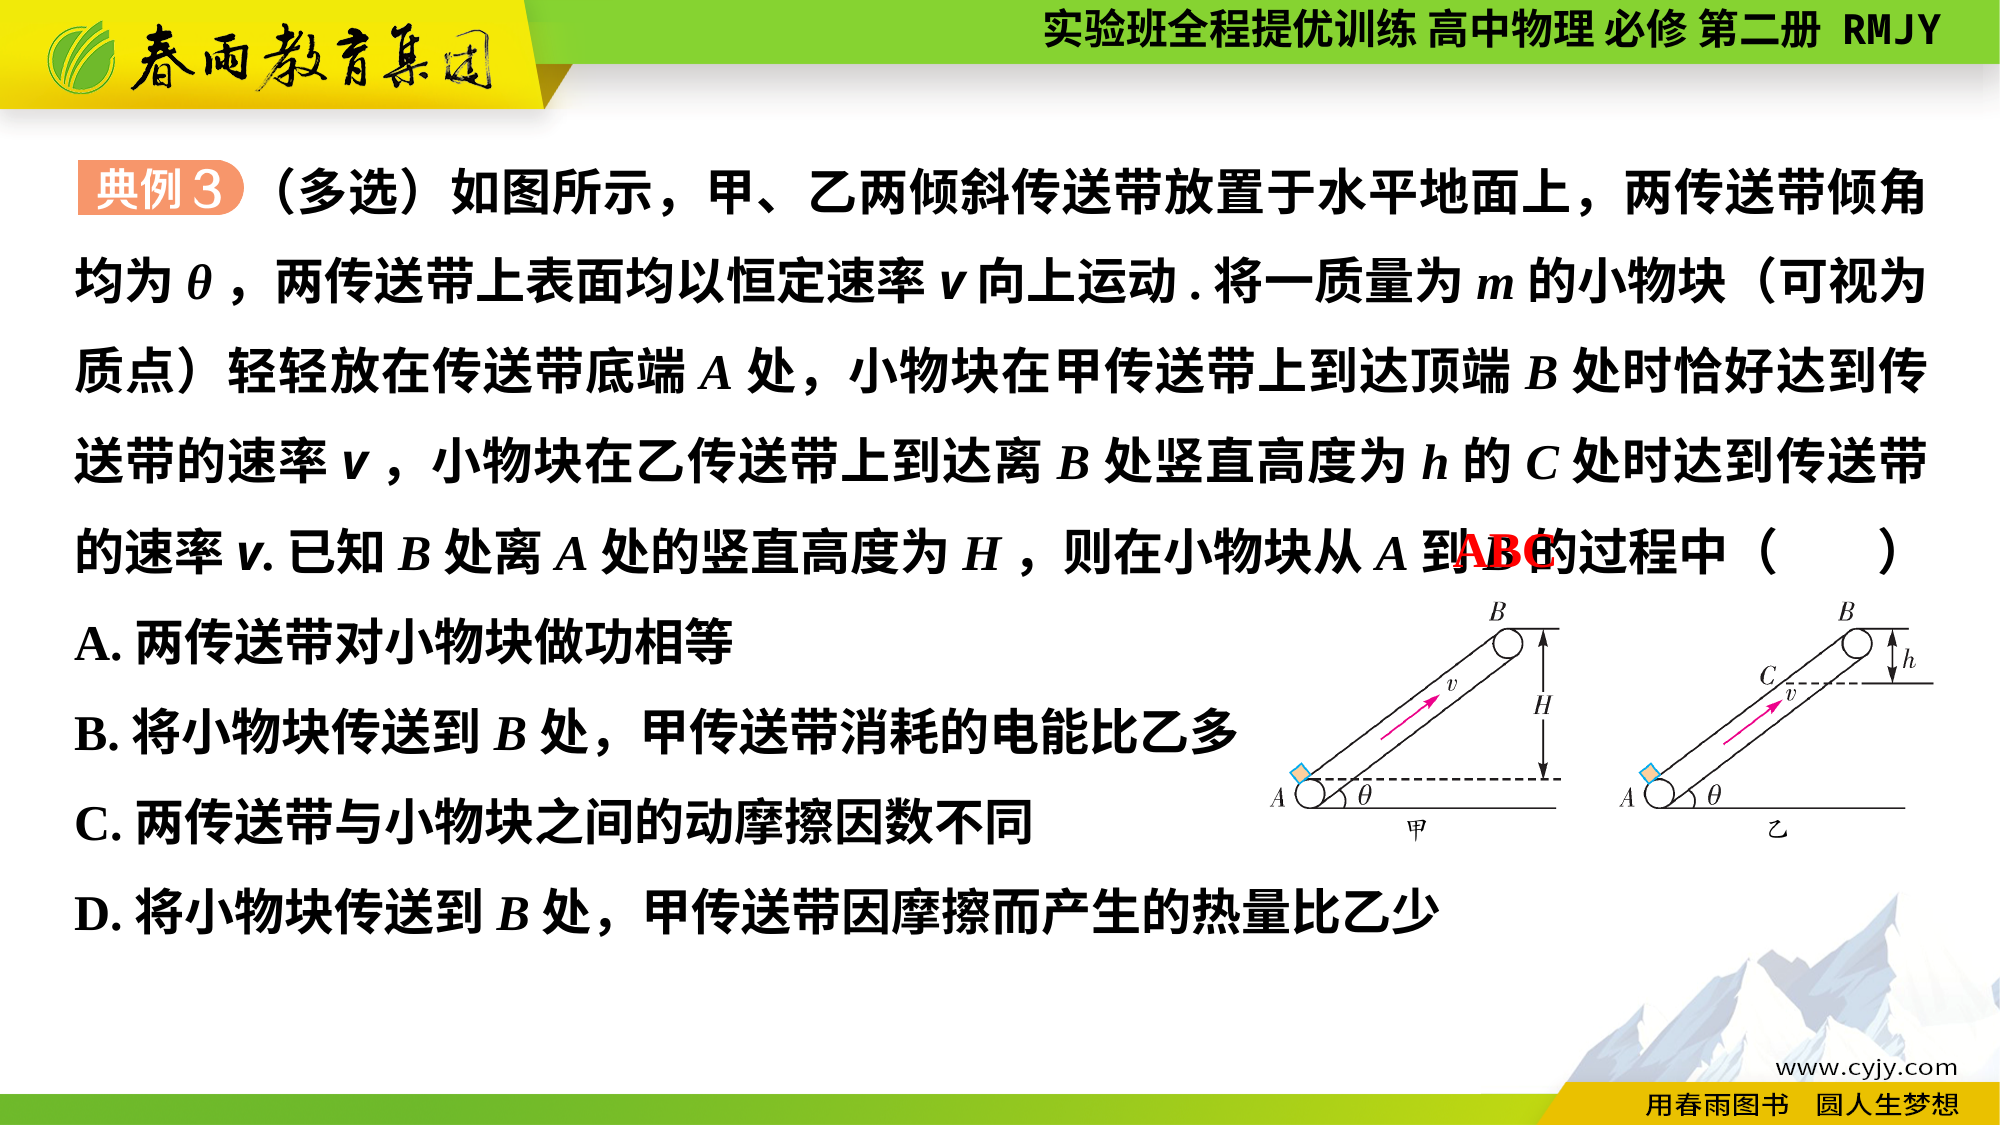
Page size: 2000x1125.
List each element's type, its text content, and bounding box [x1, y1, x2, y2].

list （多选）如图所示，甲、乙两倾斜传送带放置于水平地面上，两传送带倾角均为θ，两传送带上表面均以恒定速率v向上运动.将一质量为m的小物块（可视为质点）轻轻放在传送带底端A处，小物块在甲传送带上到达顶端B处时恰好达到传送带的速率v，小物块在乙传送带上到达离B处竖直高度为h的C处时达到传送带的速率v.已知B处离A处的竖直高度为H，则在小物块从A到B的过程中（ ） A.两传送带对小物块做功相等 B.将小物块传送到B处，甲传送带消耗的电能比乙多 C.两传送带与小物块之间的动摩擦因数不同 D.将小物块传送到B处，甲传送带因摩擦而产生的热量比乙少 [59, 122, 1944, 956]
picture [0, 0, 2000, 1125]
text_box ABC [1437, 479, 1573, 585]
